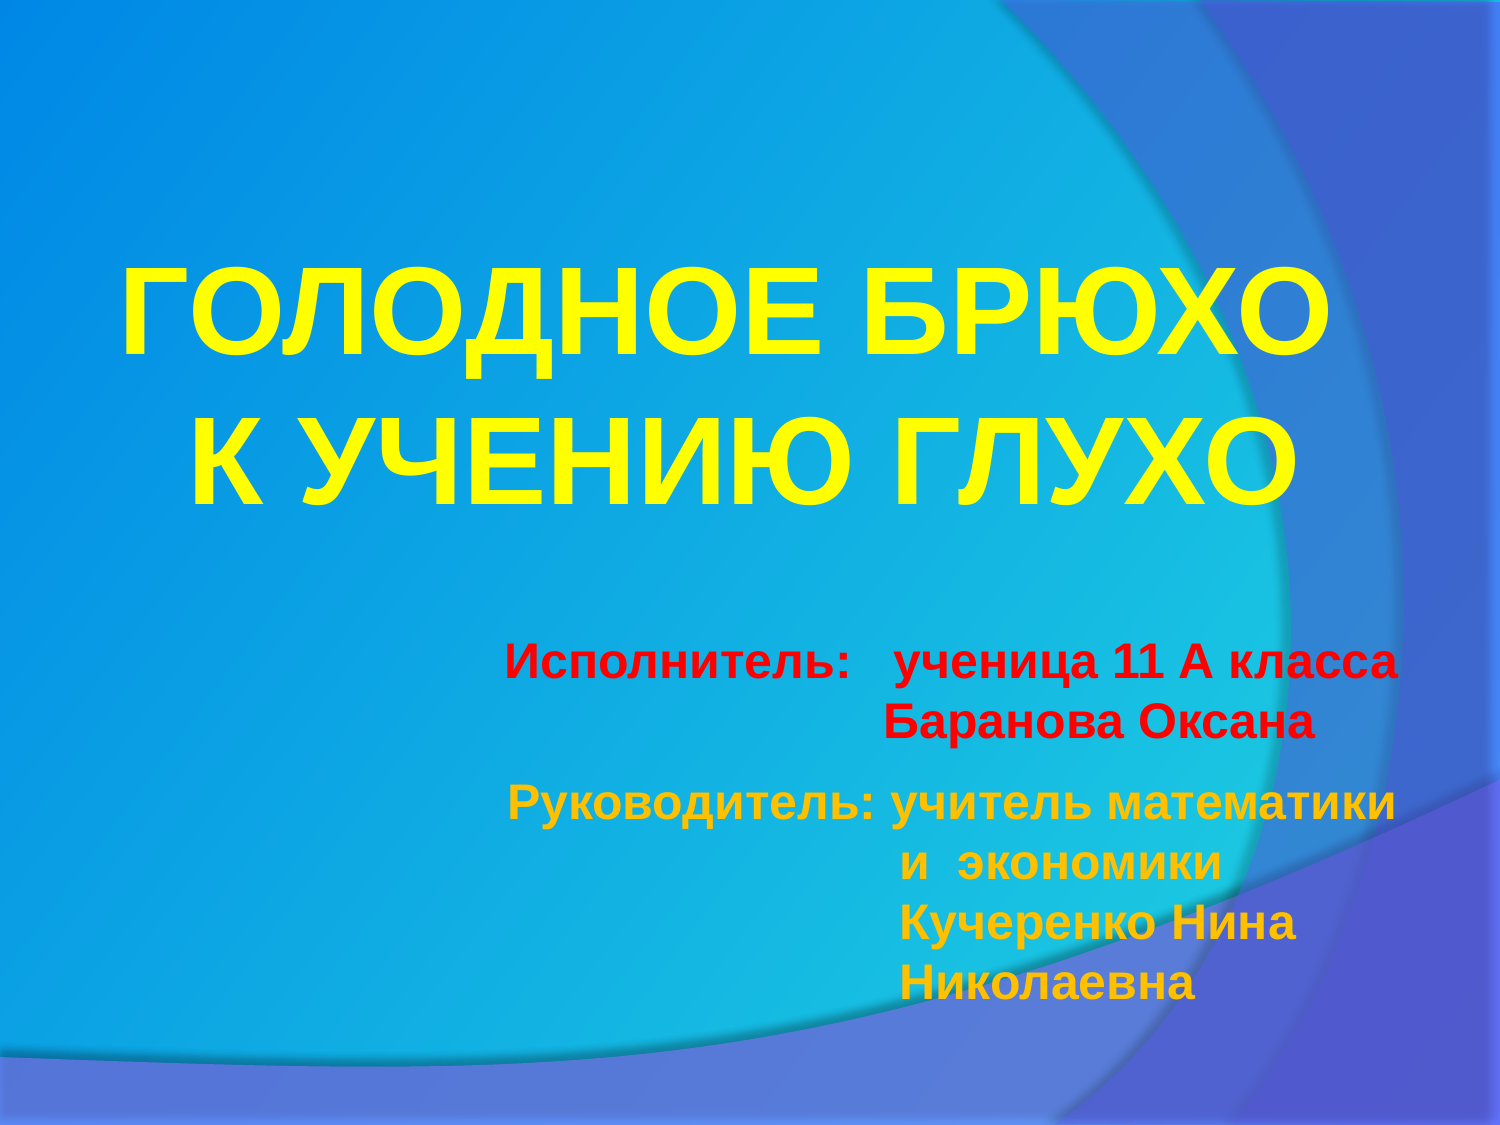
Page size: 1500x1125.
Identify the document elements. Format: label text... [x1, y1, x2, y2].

text_box Руководитель: учитель математики и экономики Кучеренко Нина Николаевна [492, 761, 1453, 1017]
picture [600, 1051, 607, 1057]
text_box Голодное брюхо к учению глухо [58, 222, 1430, 538]
text_box Исполнитель: ученица 11 А класса Баранова Оксана [433, 621, 1500, 756]
